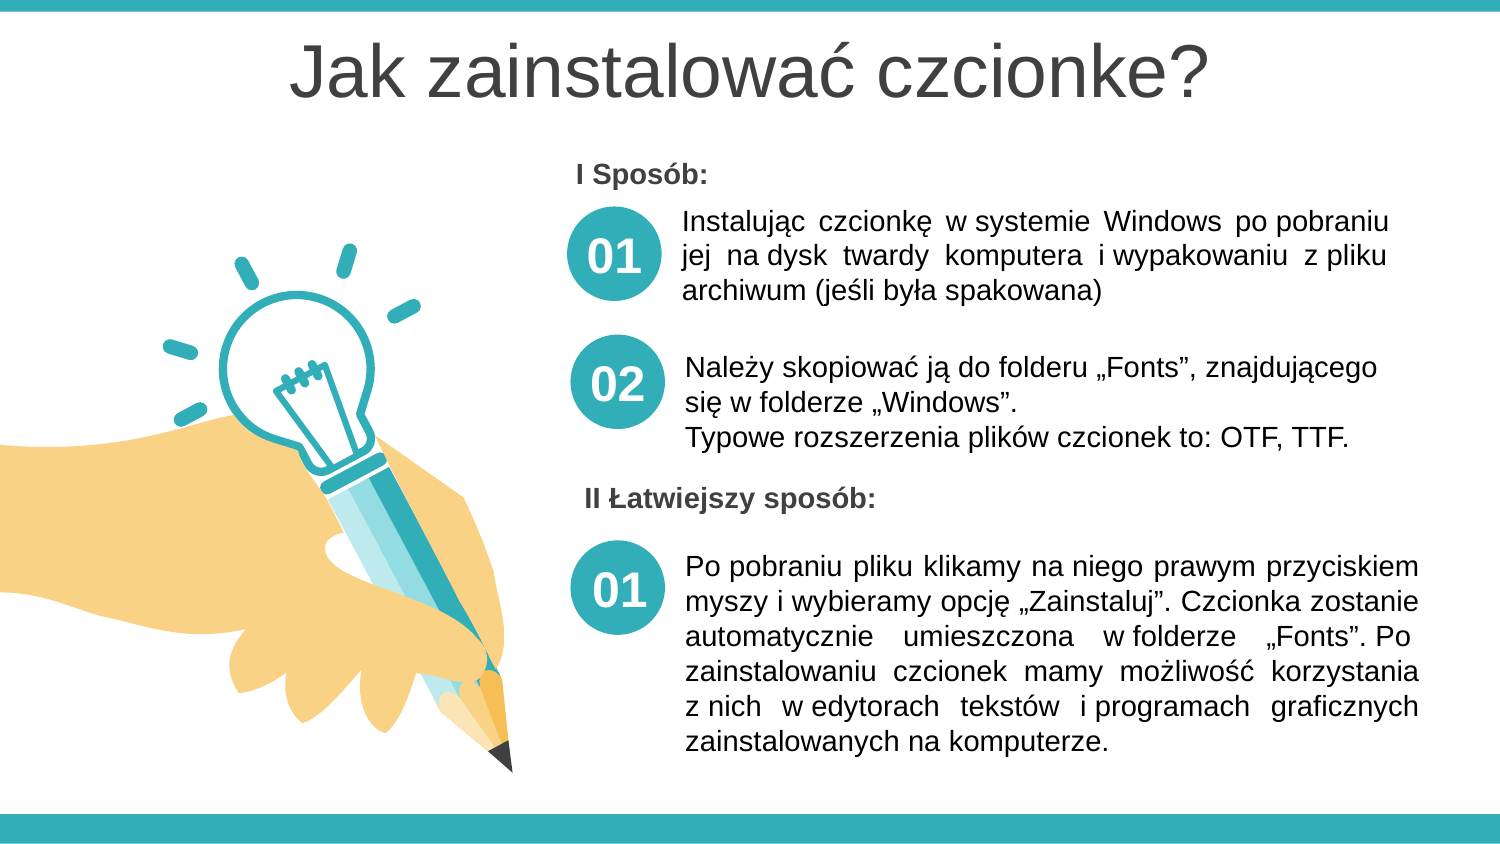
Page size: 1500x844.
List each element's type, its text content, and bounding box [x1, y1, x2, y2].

text_box [586, 626, 649, 637]
list Jak zainstalować czcionke? [0, 20, 1500, 115]
text_box [585, 538, 650, 550]
text_box [587, 332, 649, 343]
text_box [0, 412, 235, 637]
text_box [585, 419, 651, 432]
text_box II Łatwiejszy sposób: [569, 472, 1173, 522]
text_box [240, 221, 515, 807]
text_box 01 [567, 550, 673, 626]
text_box [583, 204, 645, 215]
text_box [582, 291, 647, 304]
text_box 02 [565, 343, 670, 419]
text_box Instalując czcionkę w systemie Windows po pobraniu jej na dysk twardy komputera i wypakowaniu z pliku archiwum (jeśli była spakowana) [667, 194, 1419, 314]
text_box [227, 640, 235, 691]
text_box I Sposób: [561, 147, 1164, 198]
text_box Po pobraniu pliku klikamy na niego prawym przyciskiem myszy i wybieramy opcję „Zainstaluj”. Czcionka zostanie automatycznie umieszczona w folderze „Fonts”. Po zainstalowaniu czcionek mamy możliwość korzystania z nich w edytorach tekstów i programach graficznych zainstalowanych na komputerze. [670, 540, 1436, 765]
text_box 01 [561, 215, 668, 291]
text_box Należy skopiować ją do folderu „Fonts”, znajdującego się w folderze „Windows”. Typowe rozszerzenia plików czcionek to: OTF, TTF. [670, 340, 1422, 531]
